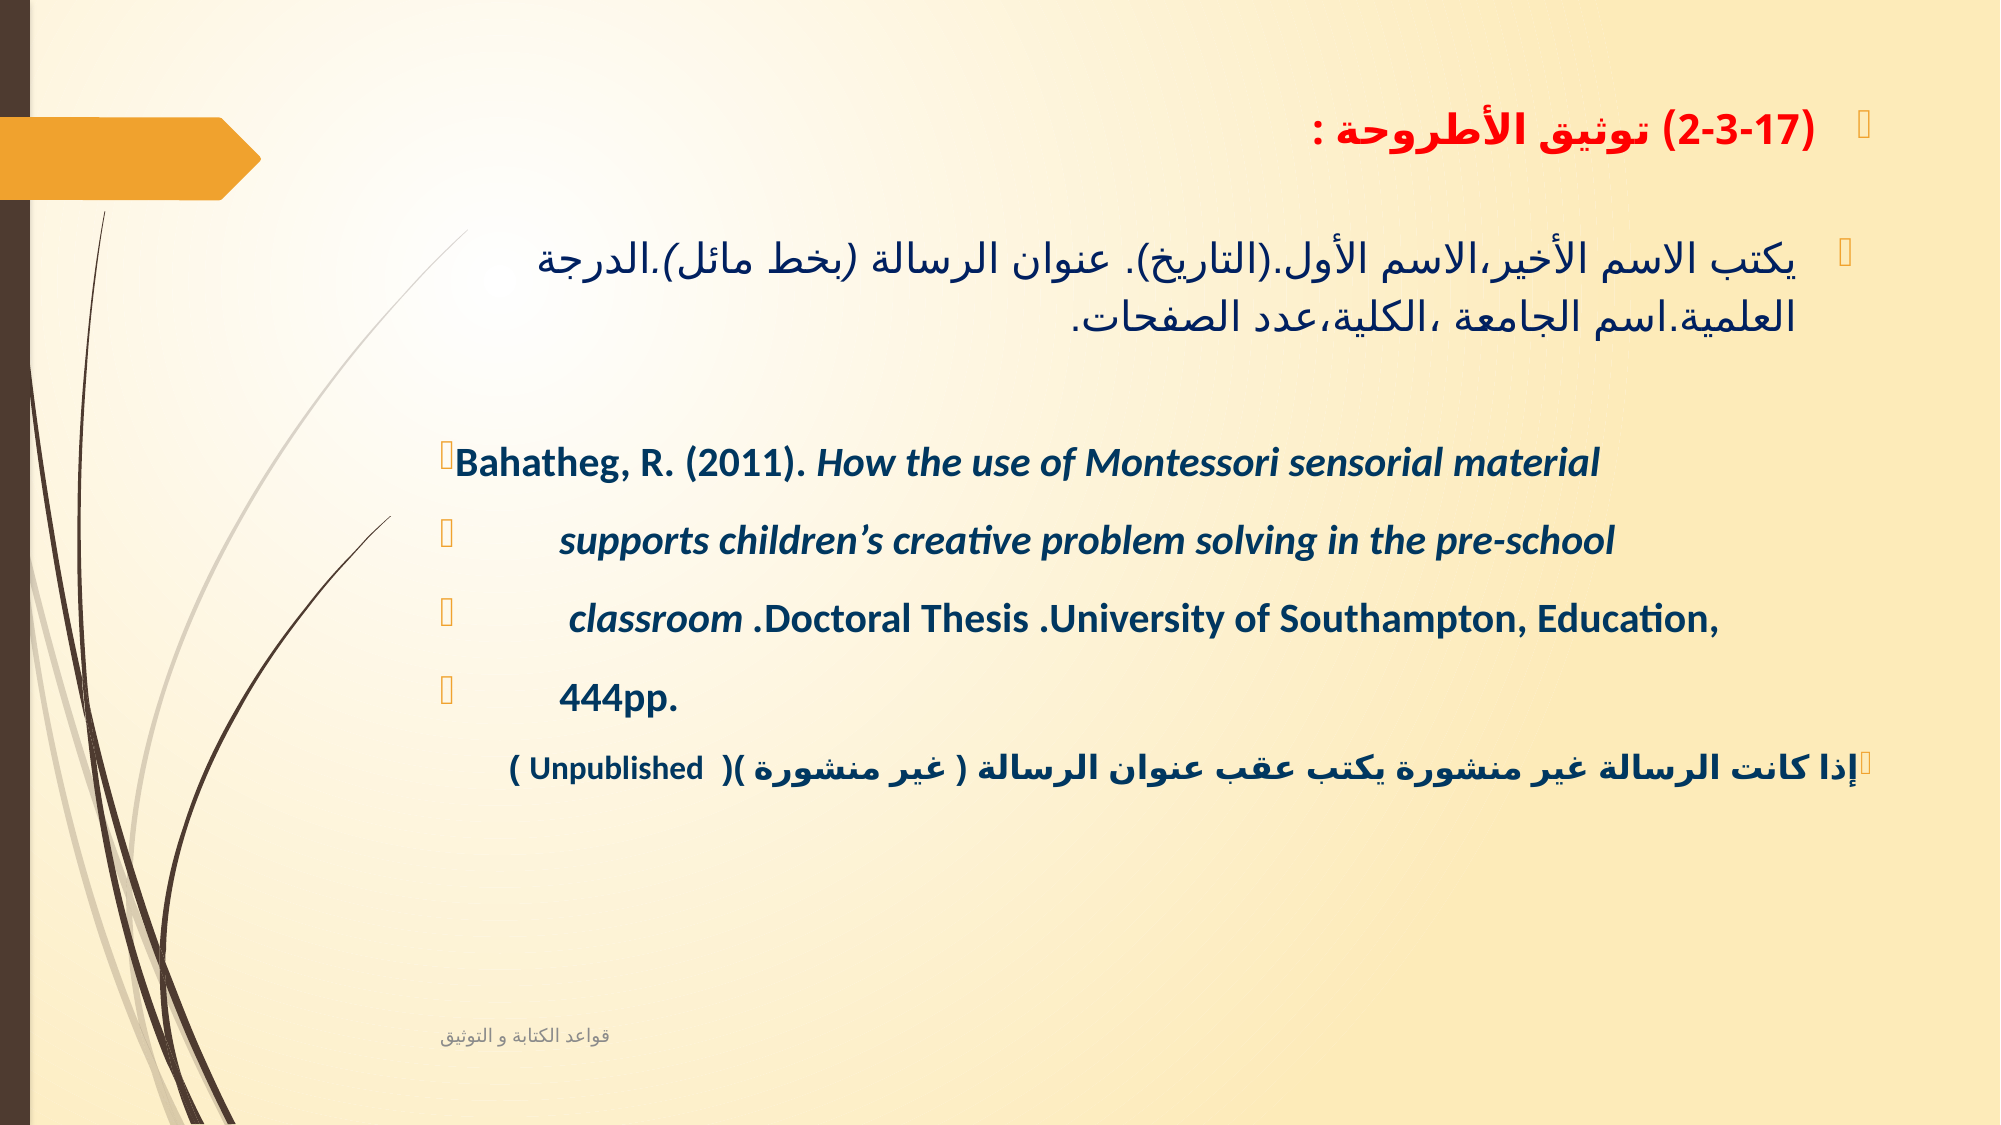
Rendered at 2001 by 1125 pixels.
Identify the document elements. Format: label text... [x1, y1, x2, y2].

footer قواعد الكتابة و التوثيق [424, 1006, 1675, 1067]
list (2-3-17) توثيق الأطروحة : يكتب الاسم الأخير،الاسم الأول.(التاريخ). عنوان الرسالة (بخط مائل).الدرجة العلمية.اسم الجامعة ،الكلية،عدد الصفحات. Bahatheg, R. (2011). How the use of Montessori sensorial material supports children’s creative problem solving in the pre-school classroom .Doctoral Thesis .University of Southampton, Education, 444pp. إذا كانت الرسالة غير منشورة يكتب عقب عنوان الرسالة ( غير منشورة )( Unpublished ) [424, 95, 1888, 970]
